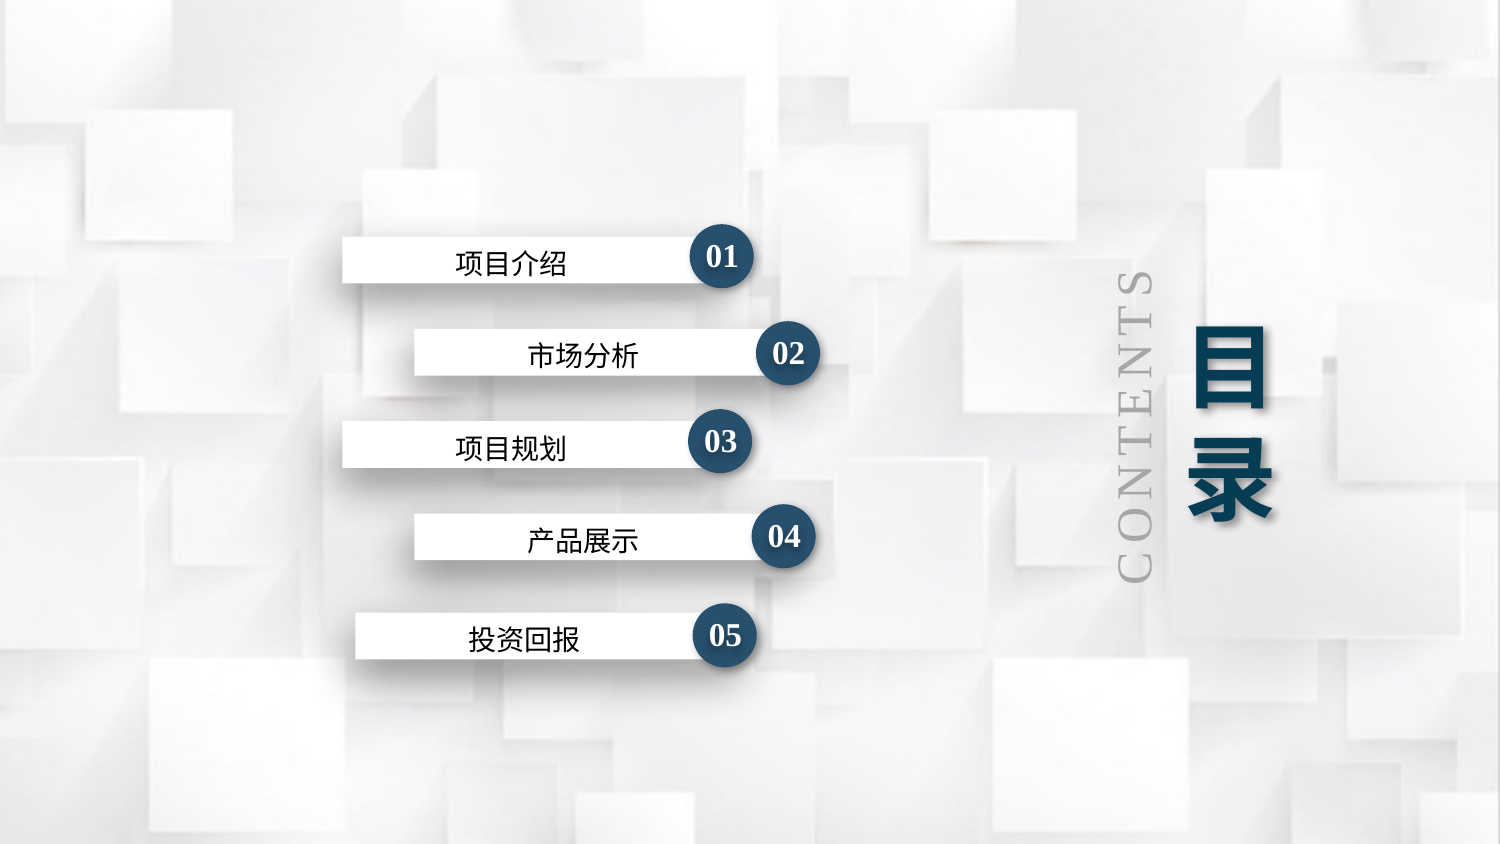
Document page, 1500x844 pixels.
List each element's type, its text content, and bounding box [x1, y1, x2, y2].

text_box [692, 601, 759, 668]
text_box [755, 319, 822, 386]
text_box CONTENTS [1094, 214, 1169, 641]
text_box 项目规划 [341, 420, 687, 469]
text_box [687, 407, 754, 474]
picture [0, 0, 1500, 844]
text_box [751, 502, 818, 569]
text_box 投资回报 [354, 612, 692, 660]
text_box 项目介绍 [341, 236, 689, 284]
text_box 目录 [1168, 346, 1238, 494]
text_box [689, 222, 756, 289]
text_box 产品展示 [413, 513, 751, 561]
text_box 市场分析 [413, 328, 755, 377]
